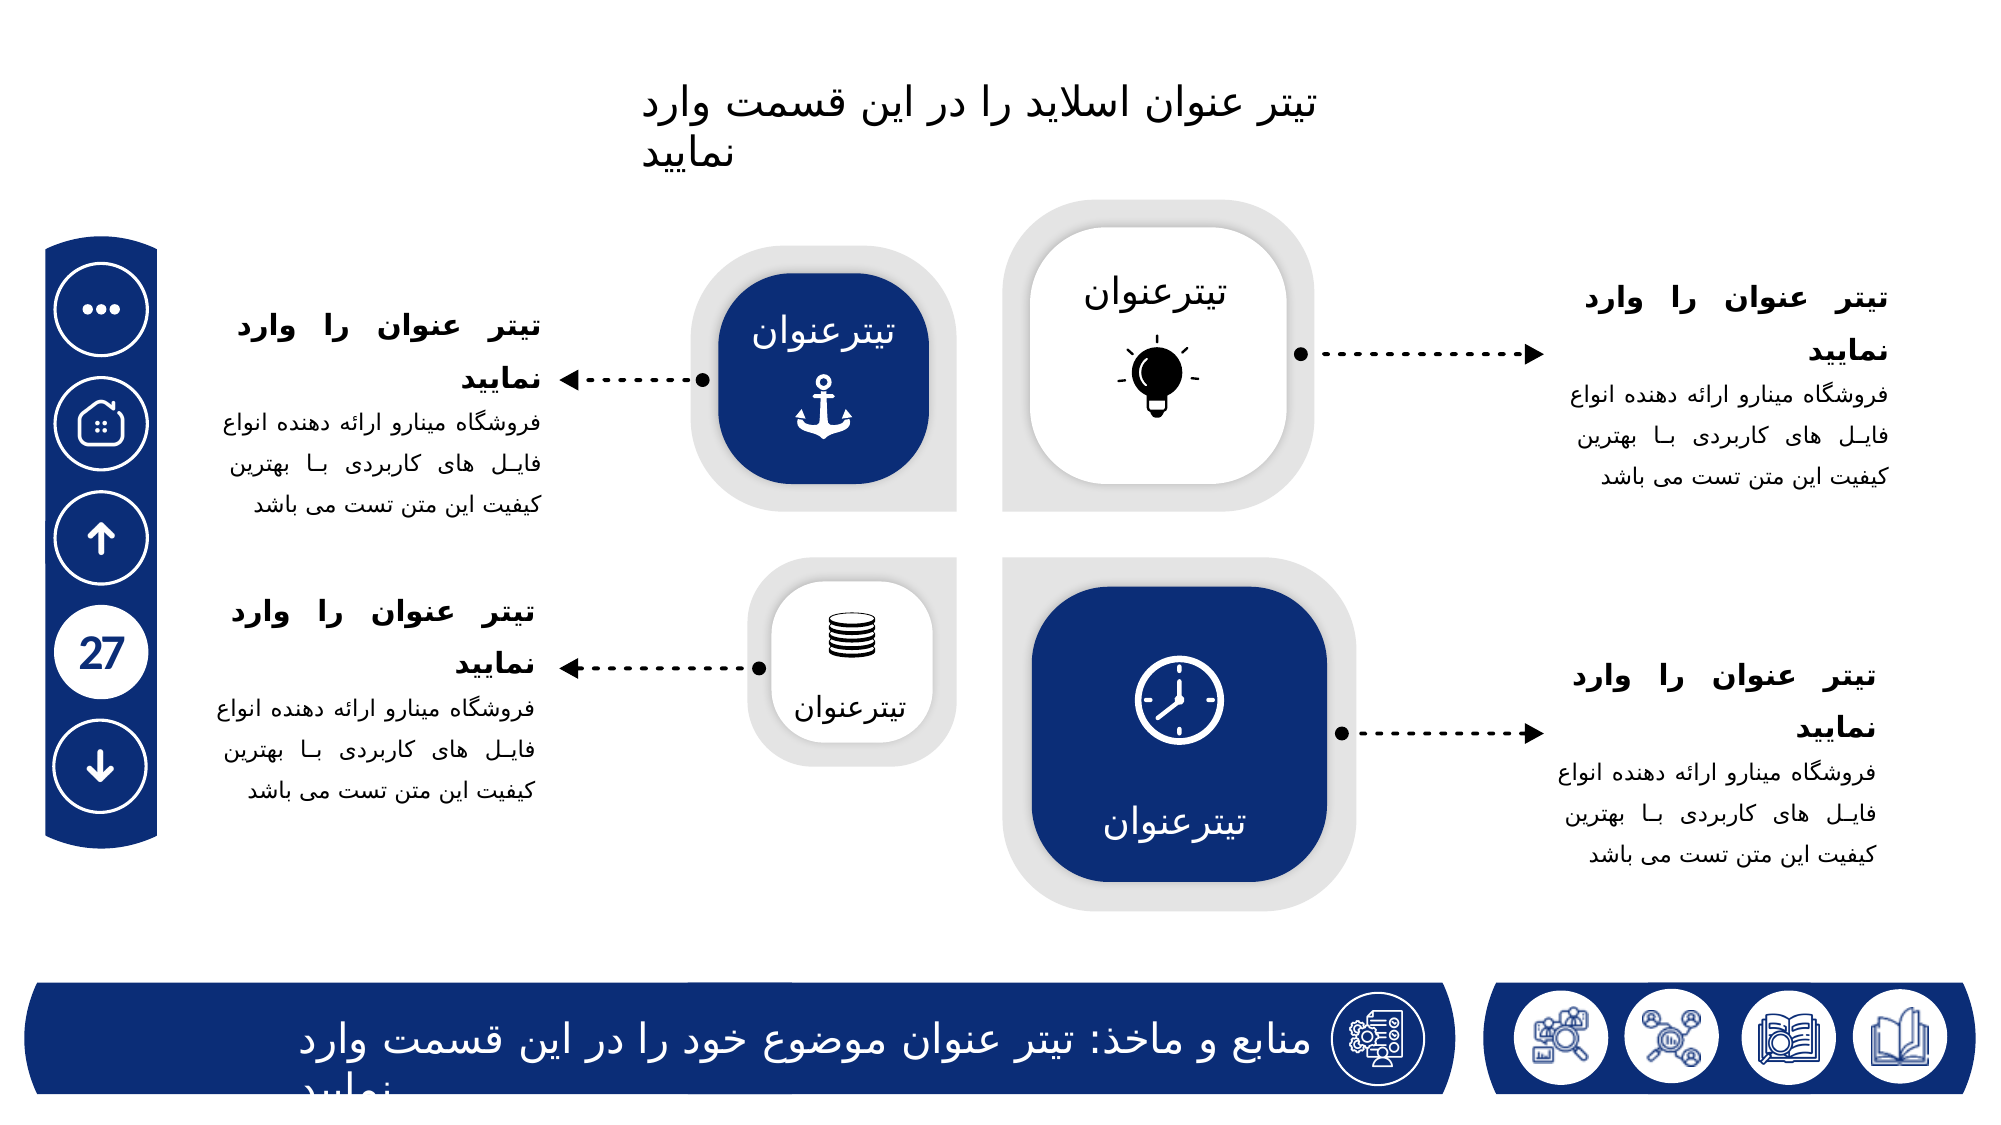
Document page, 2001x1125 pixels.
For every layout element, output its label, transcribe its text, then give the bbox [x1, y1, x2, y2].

picture [77, 743, 123, 788]
text_box [690, 245, 957, 512]
text_box تیتر عنوان را وارد نمایید فروشگاه مینارو ارائه دهنده انواع فایل های کاربردی با بهترین کیفیت این متن تست می باشد [1553, 253, 1904, 497]
text_box [1439, 731, 1448, 736]
text_box [1449, 352, 1458, 357]
text_box تیترعنوان [1060, 259, 1251, 320]
text_box تیتر عنوان اسلاید را در این قسمت وارد نمایید [626, 67, 1374, 182]
text_box [1030, 227, 1287, 484]
text_box [1359, 731, 1368, 736]
text_box [671, 666, 680, 671]
text_box [586, 378, 595, 383]
text_box [828, 612, 876, 658]
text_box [1117, 334, 1200, 418]
text_box [1375, 731, 1384, 736]
text_box [1503, 731, 1512, 736]
text_box [1353, 352, 1362, 357]
text_box [74, 376, 129, 385]
text_box تیتر عنوان را وارد نمایید فروشگاه مینارو ارائه دهنده انواع فایل های کاربردی با بهترین کیفیت این متن تست می باشد [199, 567, 551, 811]
text_box [736, 273, 911, 298]
text_box [719, 666, 728, 671]
text_box [1423, 731, 1432, 736]
text_box [1391, 731, 1400, 736]
text_box [1455, 731, 1464, 736]
text_box [1293, 347, 1308, 362]
text_box منابع و ماخذ: تیتر عنوان موضوع خود را در این قسمت وارد نمایید. [283, 1004, 1344, 1120]
text_box تیتر عنوان را وارد نمایید فروشگاه مینارو ارائه دهنده انواع فایل های کاربردی با بهترین کیفیت این متن تست می باشد [205, 281, 557, 525]
text_box تیترعنوان [755, 681, 945, 731]
text_box [54, 262, 149, 357]
picture [1642, 1010, 1701, 1067]
text_box [602, 378, 611, 383]
text_box [650, 378, 659, 383]
text_box [1741, 990, 1836, 1085]
text_box [1369, 352, 1378, 357]
text_box [1513, 990, 1609, 1085]
text_box [1852, 989, 1948, 1084]
picture [1532, 1006, 1589, 1064]
text_box [1407, 731, 1416, 736]
text_box [559, 369, 579, 391]
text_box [82, 304, 120, 315]
text_box [752, 661, 767, 676]
text_box [655, 666, 664, 671]
text_box [54, 396, 63, 452]
text_box [139, 395, 149, 452]
text_box [559, 657, 584, 679]
text_box [1334, 726, 1349, 741]
text_box [1487, 731, 1496, 736]
text_box [1624, 988, 1719, 1084]
text_box تیترعنوان [1080, 789, 1270, 850]
text_box [1497, 352, 1506, 357]
text_box [78, 604, 125, 611]
text_box [735, 666, 744, 671]
text_box [718, 308, 929, 485]
text_box [69, 687, 133, 700]
text_box [1513, 352, 1522, 357]
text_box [1134, 655, 1225, 745]
text_box [54, 490, 149, 586]
text_box [1344, 991, 1426, 1087]
text_box [1417, 352, 1426, 357]
text_box [666, 378, 675, 383]
text_box [687, 666, 696, 671]
text_box [1471, 731, 1480, 736]
text_box تیتر عنوان را وارد نمایید فروشگاه مینارو ارائه دهنده انواع فایل های کاربردی با بهترین کیفیت این متن تست می باشد [1541, 631, 1892, 875]
text_box [695, 373, 710, 387]
text_box [52, 719, 148, 814]
text_box [1465, 352, 1474, 357]
text_box [1002, 557, 1357, 912]
text_box [703, 666, 712, 671]
text_box [639, 666, 648, 671]
text_box [1401, 352, 1410, 357]
text_box تیترعنوان [729, 298, 919, 359]
text_box [623, 666, 632, 671]
text_box [1519, 723, 1541, 744]
text_box [747, 557, 957, 767]
text_box [1433, 352, 1442, 357]
text_box [1385, 352, 1394, 357]
text_box [1337, 352, 1346, 357]
text_box [1524, 343, 1544, 365]
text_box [795, 374, 853, 440]
text_box [591, 666, 600, 671]
text_box [1481, 352, 1490, 357]
text_box [72, 461, 131, 471]
text_box [771, 581, 933, 681]
text_box [634, 378, 643, 383]
text_box [618, 378, 627, 383]
text_box [1322, 352, 1330, 357]
picture [1871, 1007, 1929, 1066]
text_box [607, 666, 616, 671]
picture [63, 385, 139, 461]
picture [1758, 1008, 1820, 1070]
picture [1347, 1009, 1405, 1068]
text_box [682, 378, 691, 383]
text_box [1002, 199, 1315, 512]
text_box 27 [56, 611, 148, 687]
picture [78, 516, 124, 561]
text_box [791, 731, 913, 743]
text_box [1031, 586, 1328, 882]
